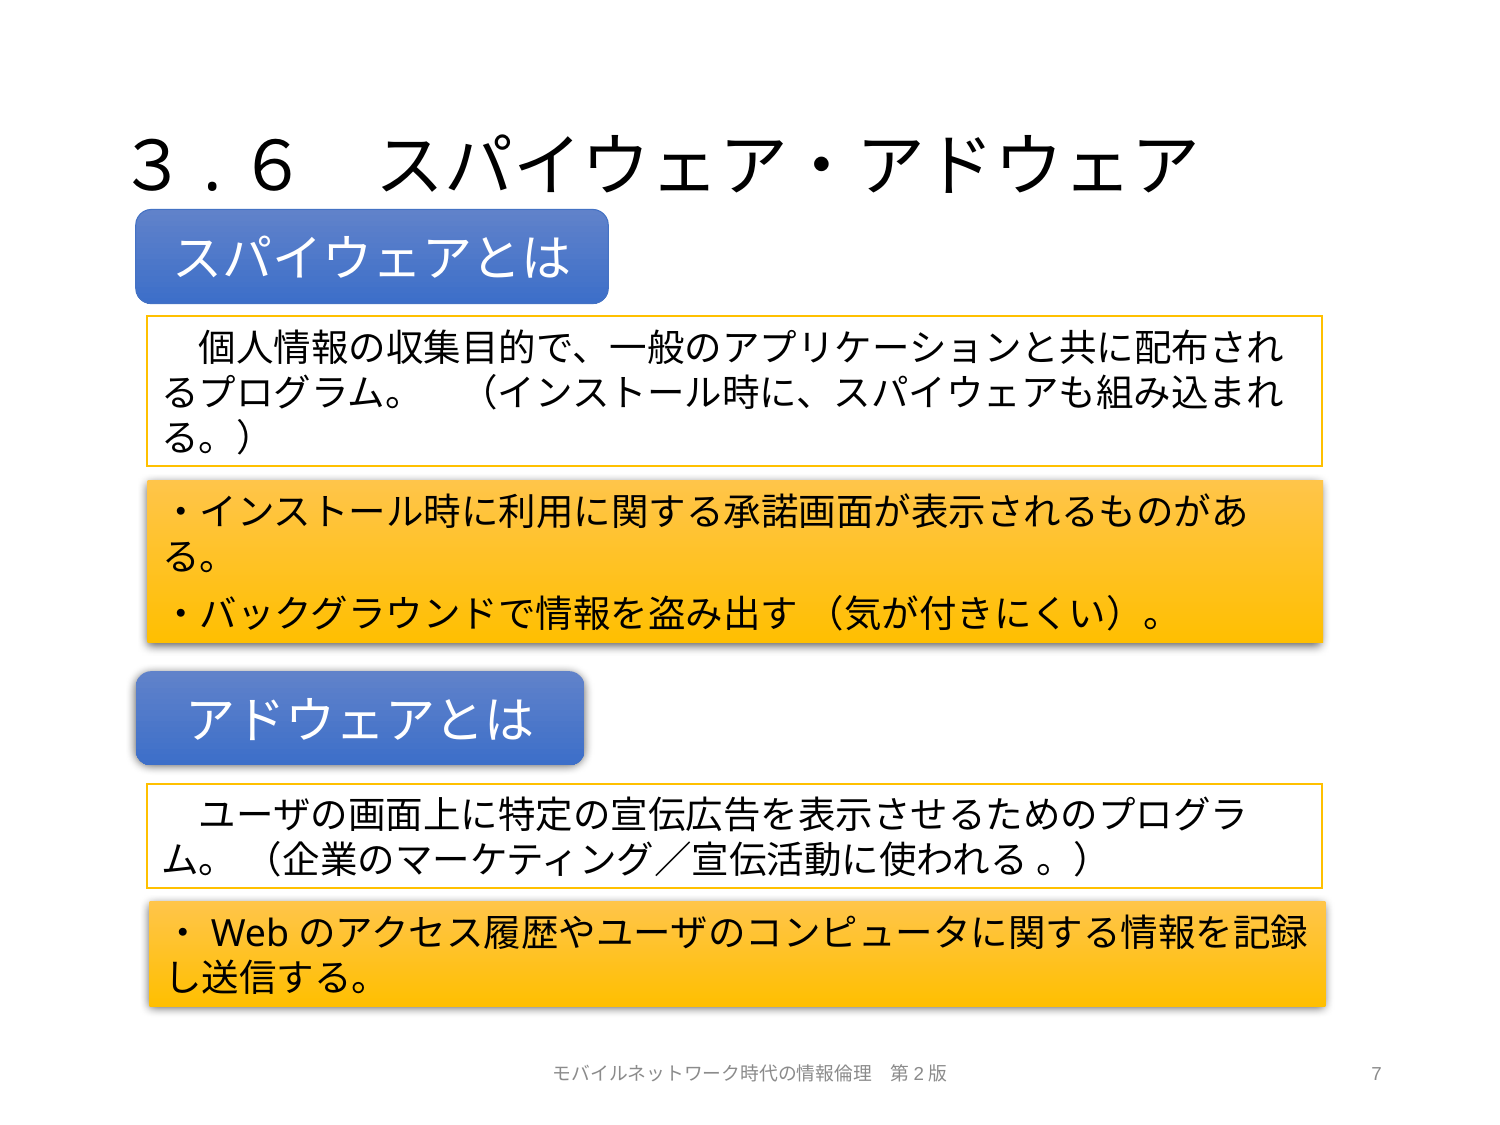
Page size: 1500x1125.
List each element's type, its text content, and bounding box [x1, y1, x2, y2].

title ３.６ スパイウェア・アドウェア [103, 59, 1397, 278]
text_box ・Webのアクセス履歴やユーザのコンピュータに関する情報を記録し送信する。 [149, 901, 1326, 1007]
text_box スパイウェアとは [135, 208, 609, 305]
text_box ユーザの画面上に特定の宣伝広告を表示させるためのプログラム。 （企業のマーケティング／宣伝活動に使われる 。） [146, 783, 1323, 889]
footer モバイルネットワーク時代の情報倫理 第2版 [496, 1042, 1004, 1103]
text_box アドウェアとは [135, 671, 585, 766]
slide_number 7 [1059, 1042, 1397, 1103]
text_box ・インストール時に利用に関する承諾画面が表示されるものがある。 ・バックグラウンドで情報を盗み出す （気が付きにくい）。 [147, 480, 1324, 643]
text_box 個人情報の収集目的で、一般のアプリケーションと共に配布されるプログラム。 （インストール時に、スパイウェアも組み込まれる。） [146, 315, 1323, 467]
